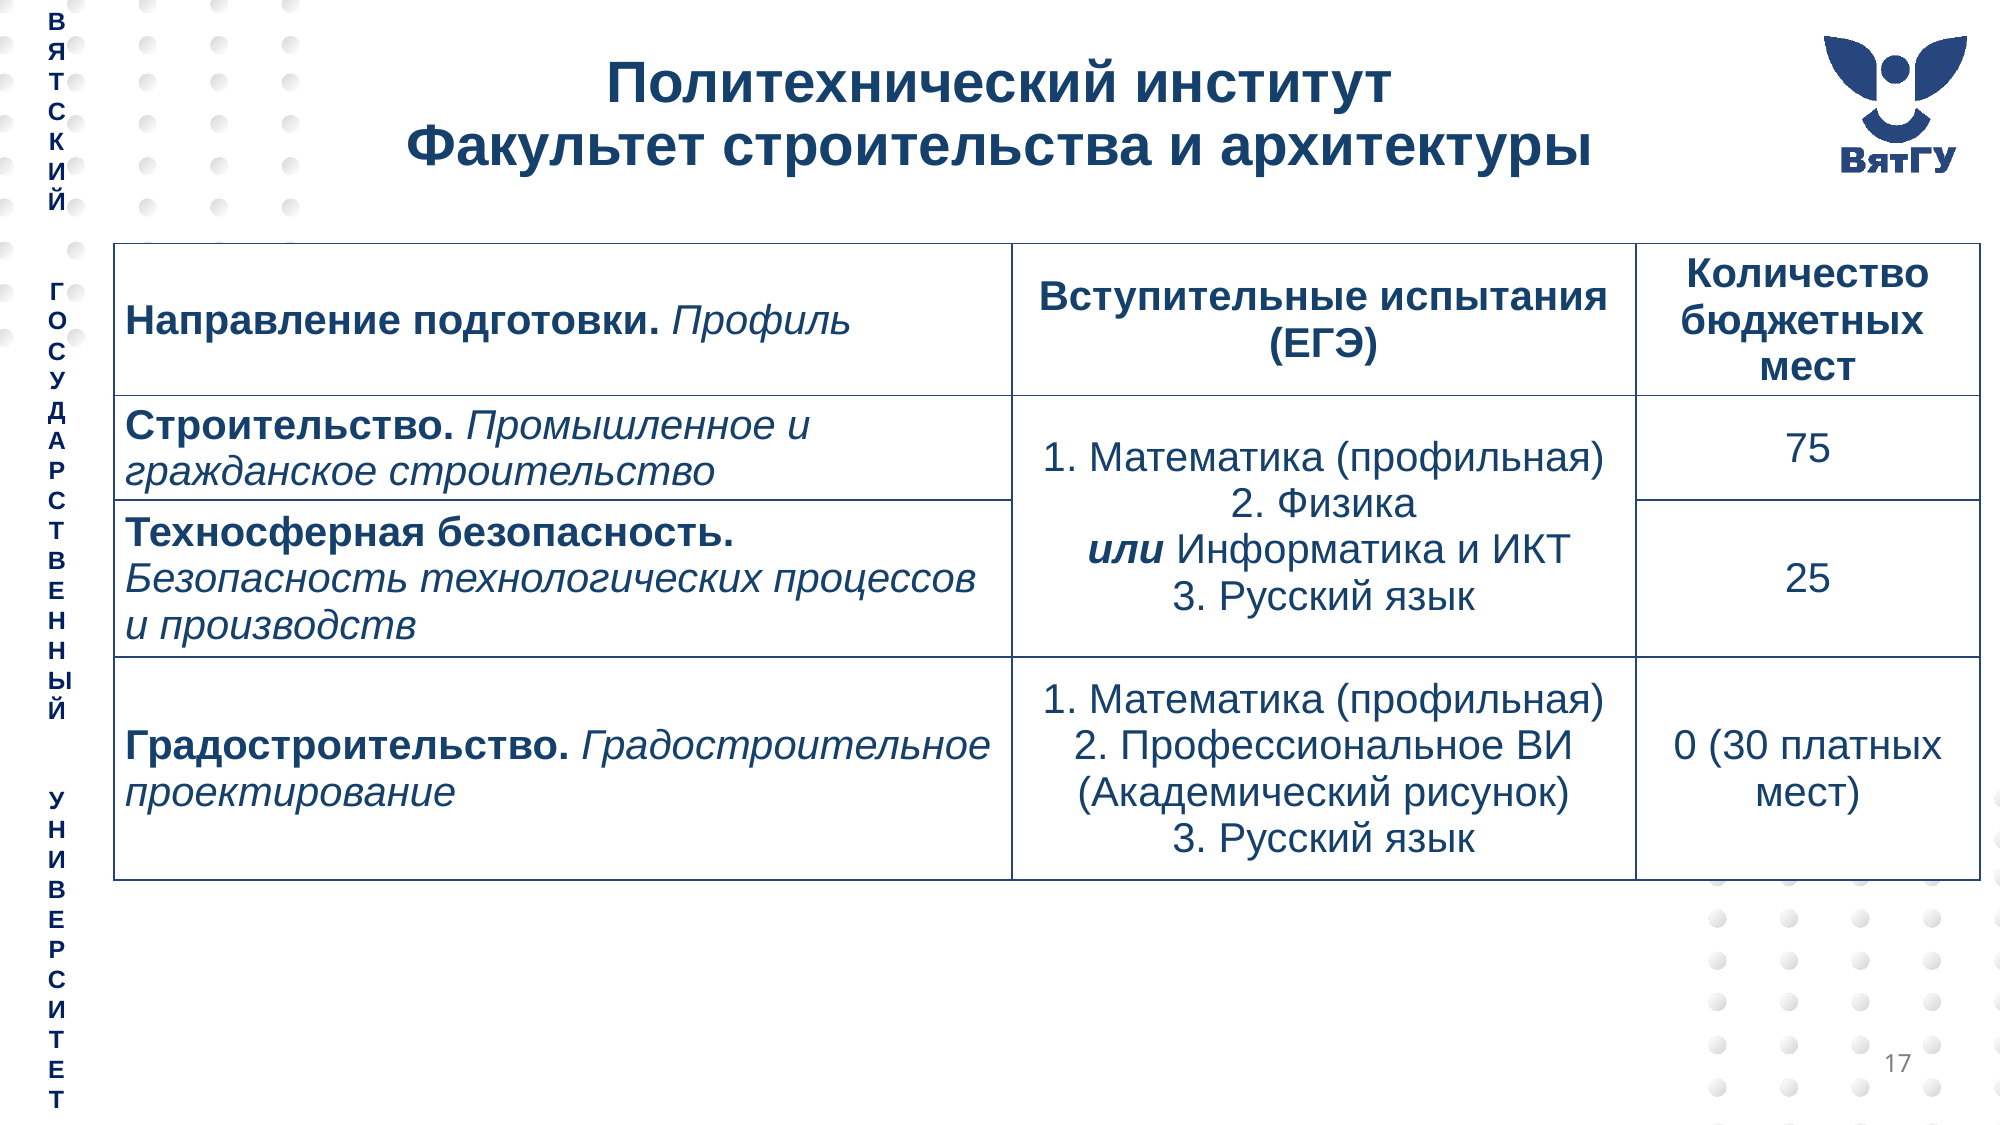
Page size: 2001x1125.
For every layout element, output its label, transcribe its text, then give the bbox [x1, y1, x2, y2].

table_header Вступительные испытания (ЕГЭ) [1013, 244, 1635, 395]
table_cell Строительство. Промышленное и гражданское строительство [115, 396, 1011, 499]
table_cell 75 [1637, 396, 1979, 499]
table_cell Техносферная безопасность. Безопасность технологических процессов и производств [115, 501, 1011, 656]
slide_number 17 [1815, 1035, 1981, 1095]
table_cell 1. Математика (профильная) 2. Физика или Информатика и ИКТ 3. Русский язык [1013, 396, 1635, 656]
table_cell Градостроительство. Градостроительное проектирование [115, 658, 1011, 879]
title Политехнический институт Факультет строительства и архитектуры [114, 33, 1886, 198]
table_header Направление подготовки. Профиль [115, 244, 1011, 395]
table_cell 0 (30 платных мест) [1637, 658, 1979, 879]
table_cell 1. Математика (профильная) 2. Профессиональное ВИ (Академический рисунок) 3. Русский язык [1013, 658, 1635, 879]
picture [1886, 36, 1967, 173]
table_header Количество бюджетных мест [1637, 244, 1979, 395]
table_cell 25 [1637, 501, 1979, 656]
